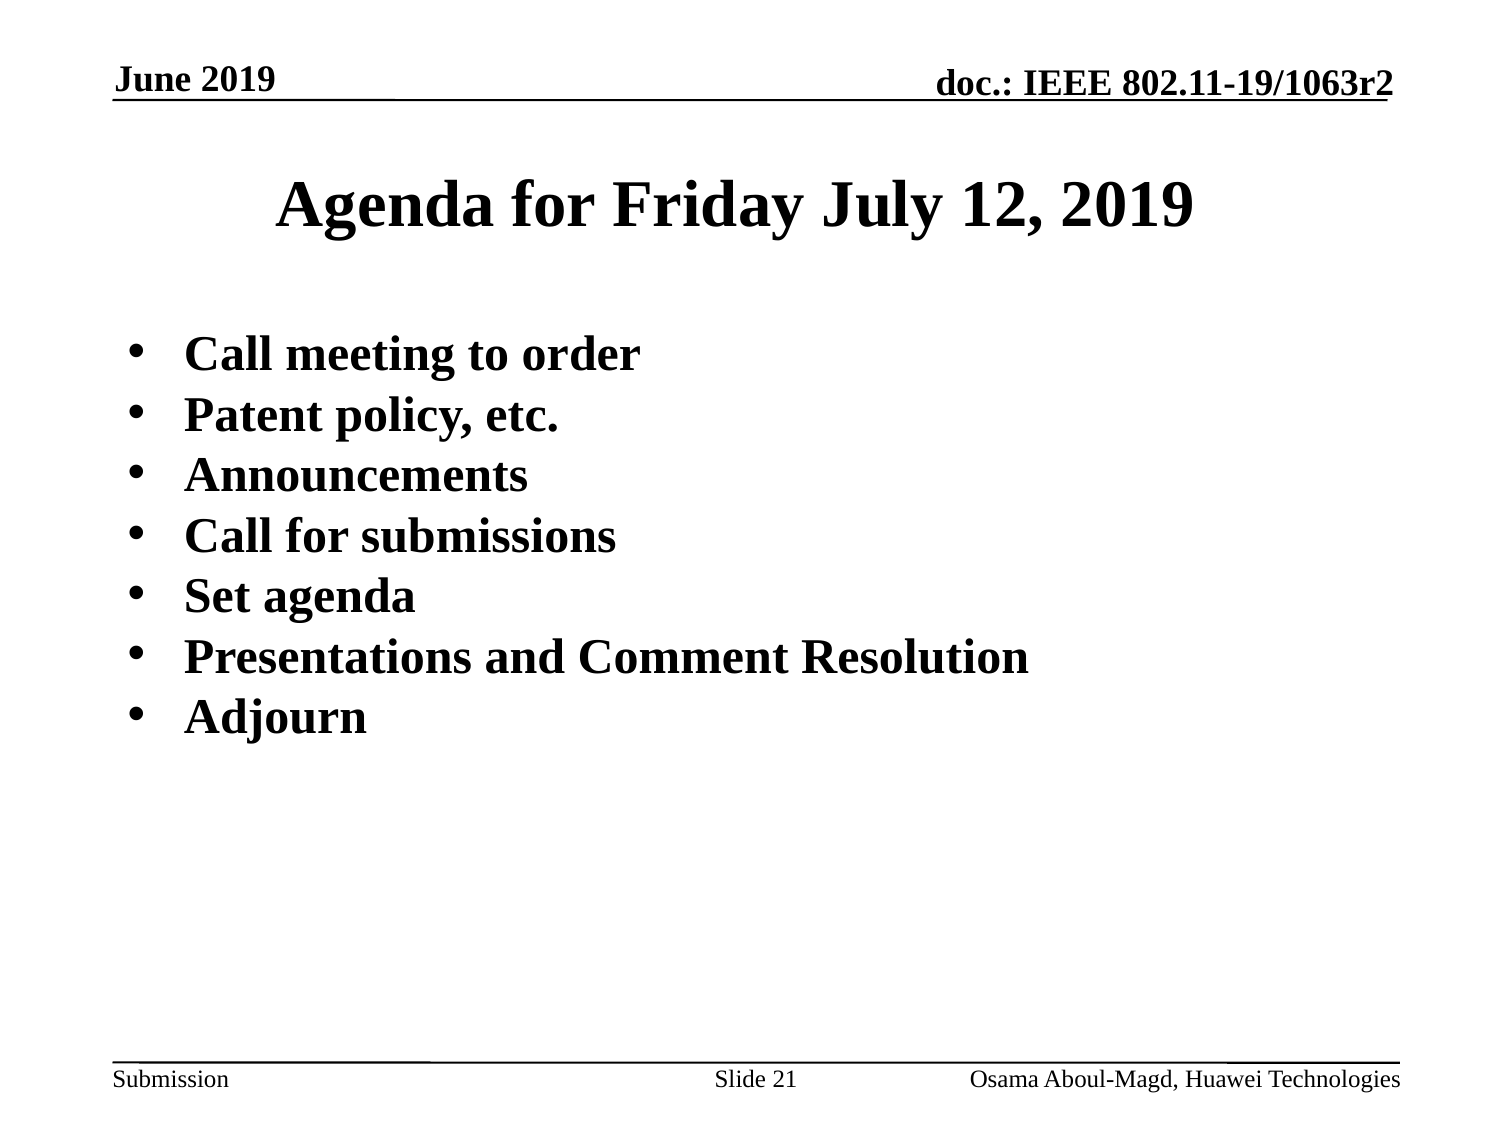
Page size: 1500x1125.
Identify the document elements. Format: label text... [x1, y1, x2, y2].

footer Osama Aboul-Magd, Huawei Technologies [878, 1061, 1402, 1093]
title Agenda for Friday July 12, 2019 [87, 112, 1402, 288]
list Call meeting to order Patent policy, etc. Announcements Call for submissions Set agenda Presentations and Comment Resolution Adjourn [112, 324, 1388, 1000]
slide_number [114, 54, 423, 100]
slide_number Slide 21 [712, 1061, 800, 1123]
